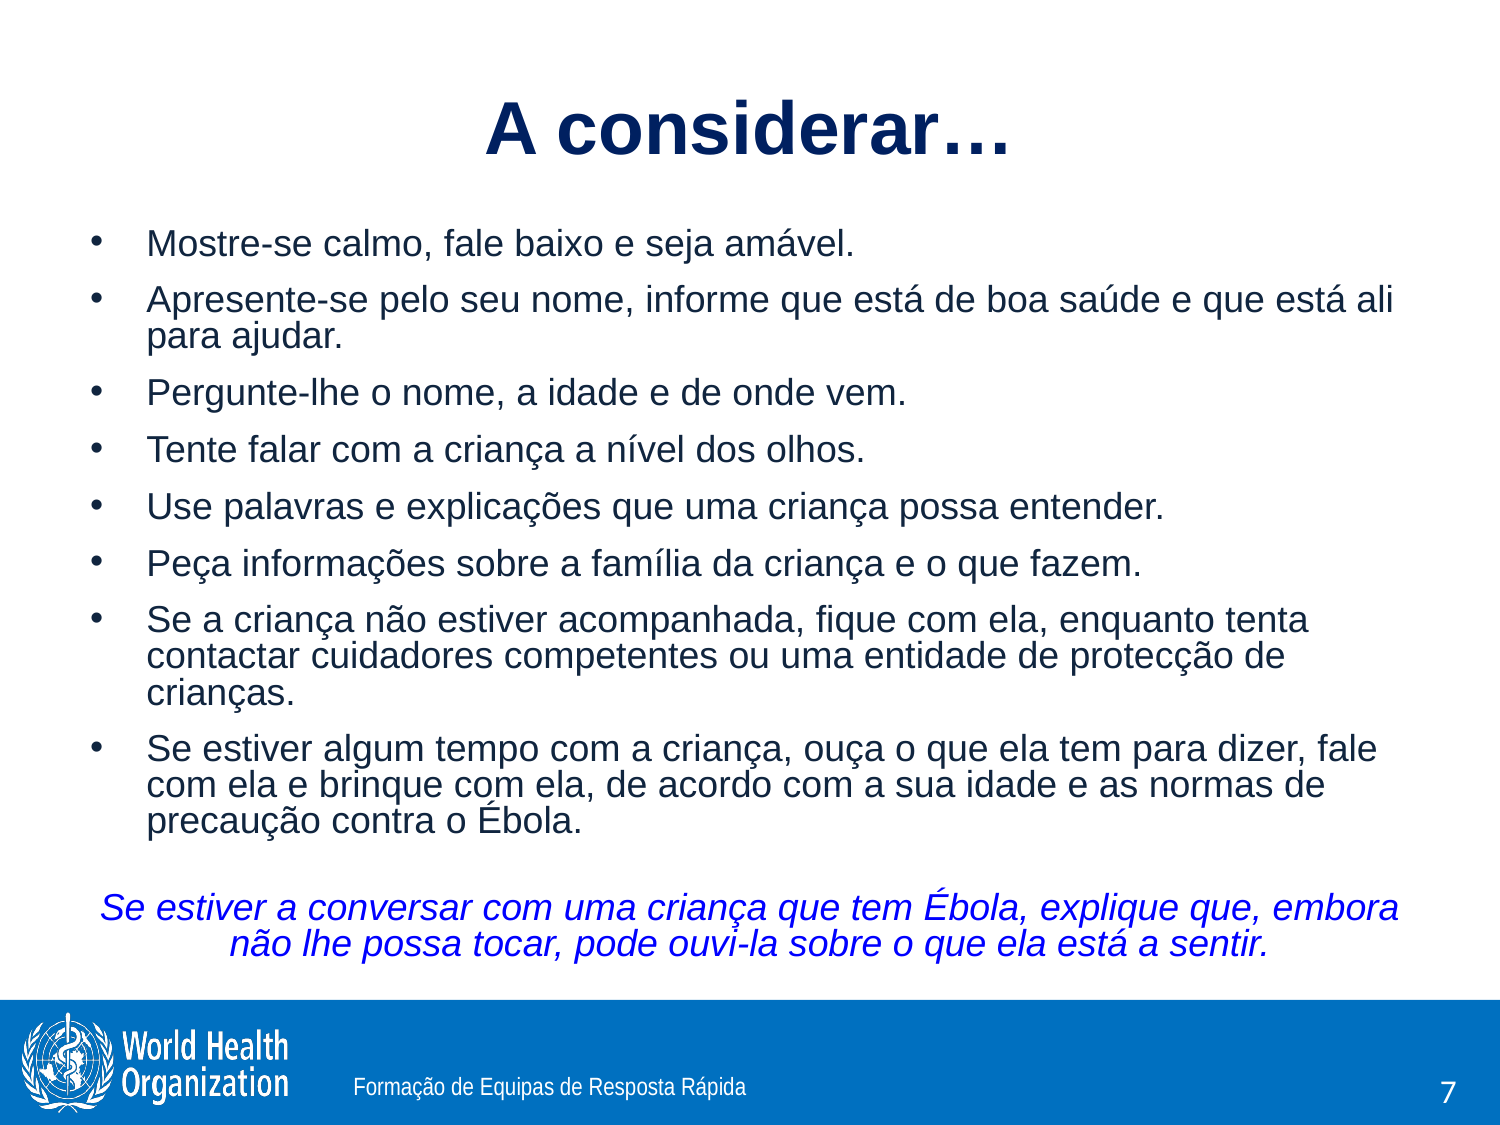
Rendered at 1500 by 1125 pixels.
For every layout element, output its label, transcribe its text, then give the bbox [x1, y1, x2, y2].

title A considerar… [75, 30, 1425, 219]
list Mostre-se calmo, fale baixo e seja amável. Apresente-se pelo seu nome, informe que está de boa saúde e que está ali para ajudar. Pergunte-lhe o nome, a idade e de onde vem. Tente falar com a criança a nível dos olhos. Use palavras e explicações que uma criança possa entender. Peça informações sobre a família da criança e o que fazem. Se a criança não estiver acompanhada, fique com ela, enquanto tenta contactar cuidadores competentes ou uma entidade de protecção de crianças. Se estiver algum tempo com a criança, ouça o que ela tem para dizer, fale com ela e brinque com ela, de acordo com a sua idade e as normas de precaução contra o Ébola. Se estiver a conversar com uma criança que tem Ébola, explique que, embora não lhe possa tocar, pode ouvi-la sobre o que ela está a sentir. [75, 219, 1425, 882]
picture [21, 1012, 288, 1113]
